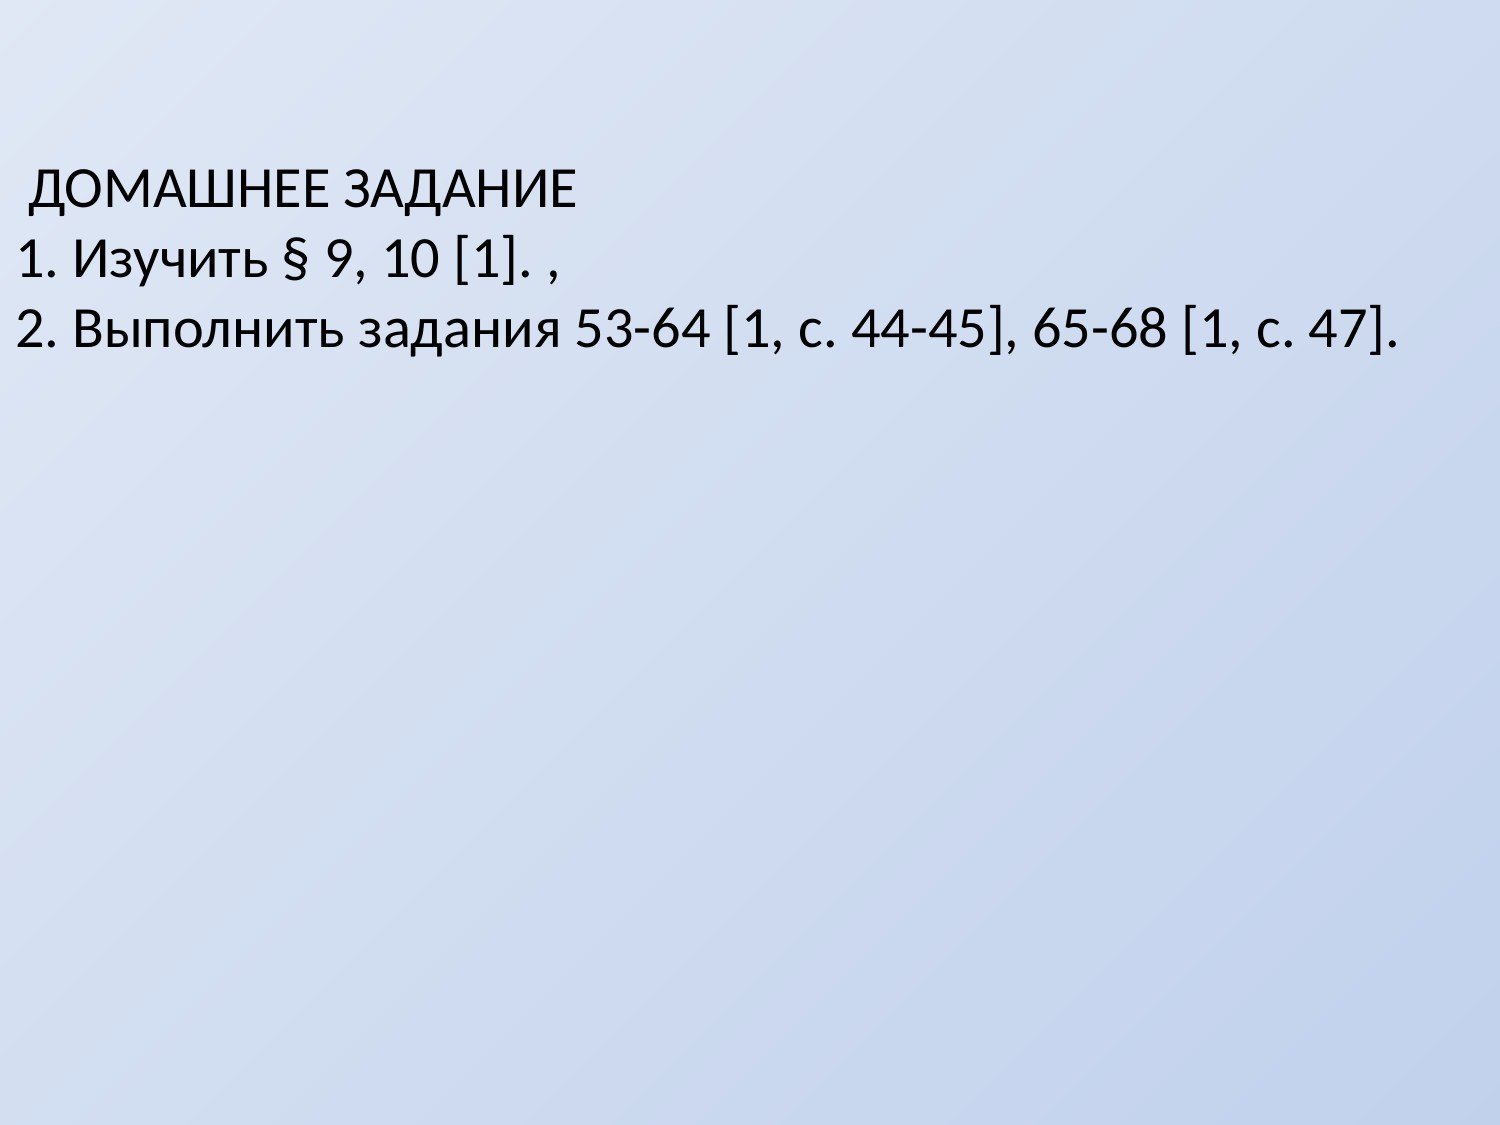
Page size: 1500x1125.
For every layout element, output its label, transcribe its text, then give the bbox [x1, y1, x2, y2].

text_box ДОМАШНЕЕ ЗАДАНИЕ 1. Изучить § 9, 10 [1]. , 2. Выполнить задания 53-64 [1, с. 44-45], 65-68 [1, с. 47]. [0, 2, 1500, 437]
